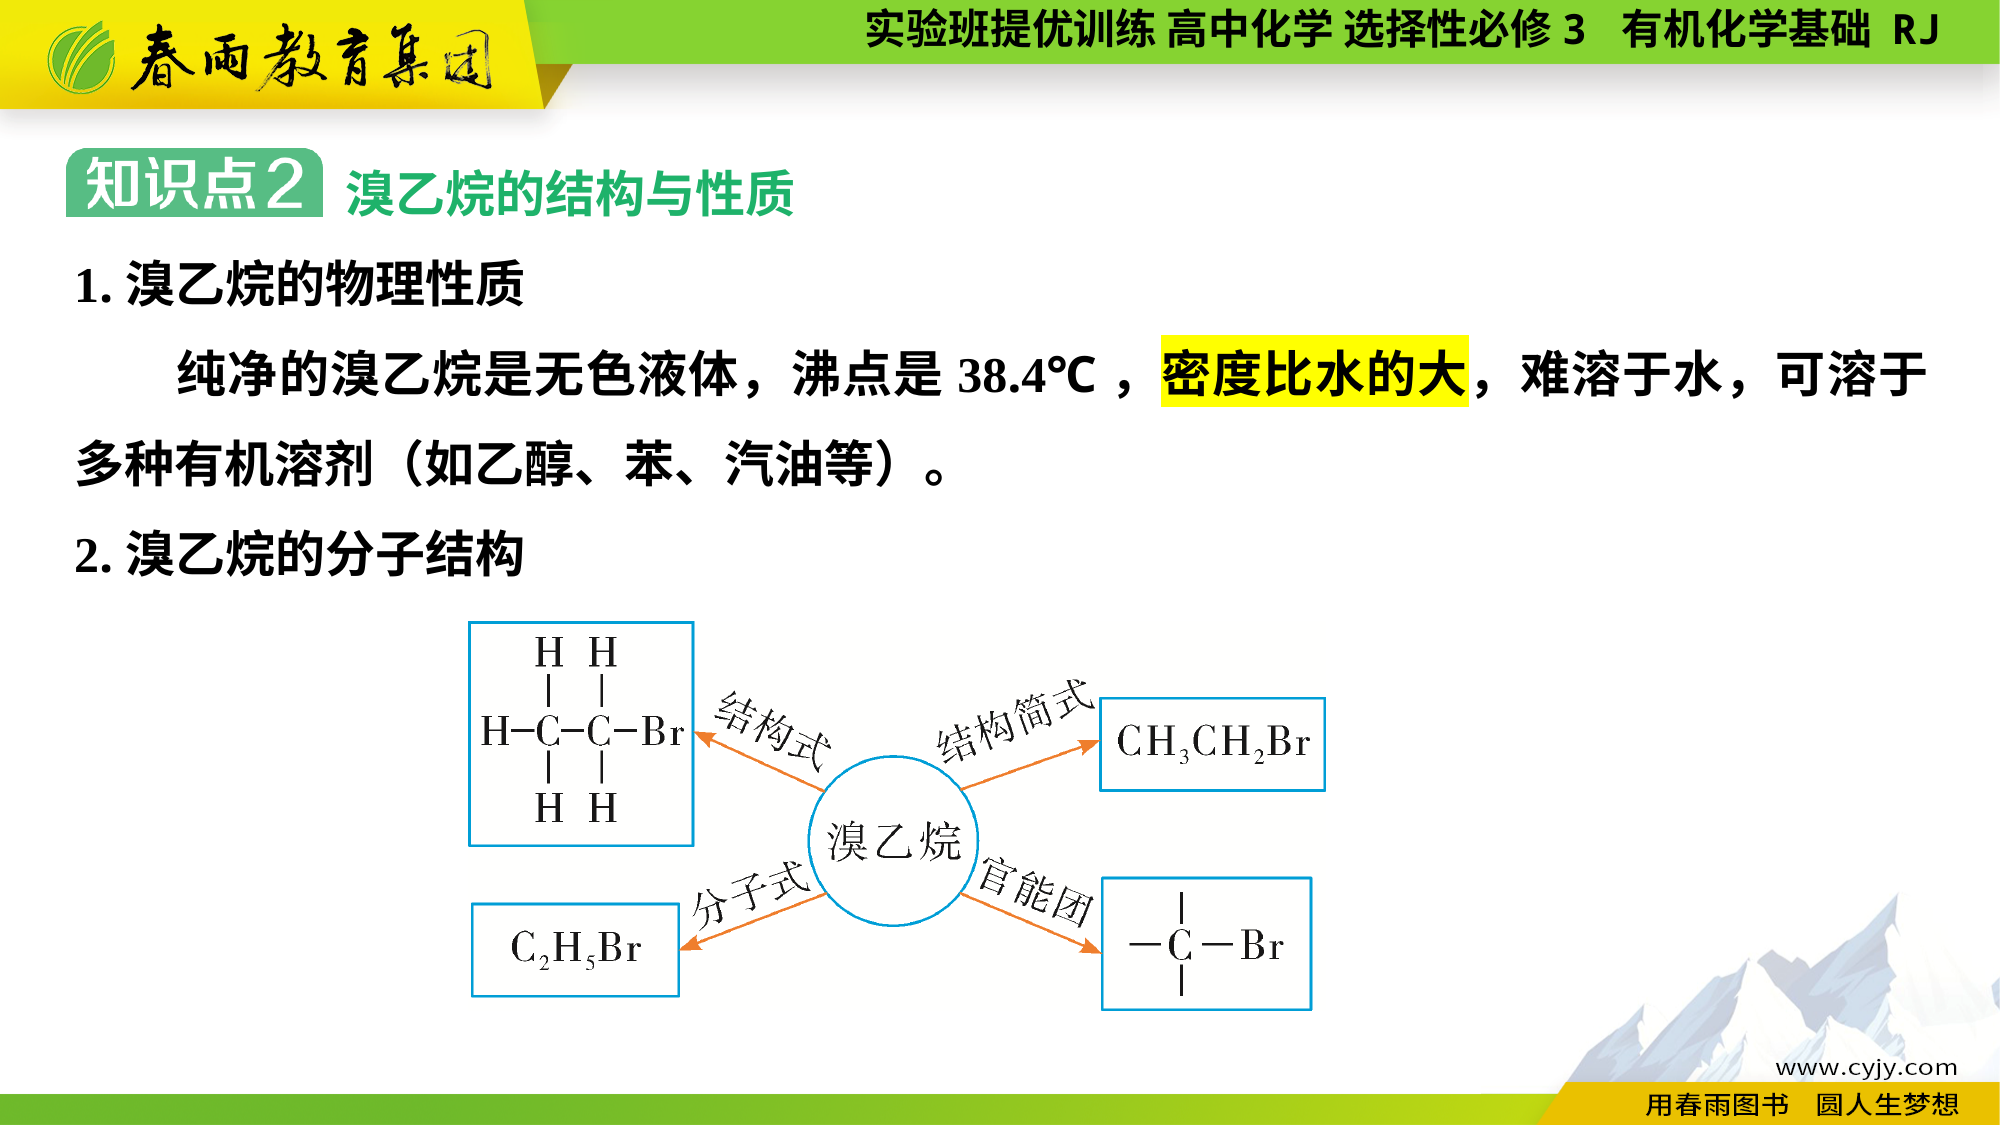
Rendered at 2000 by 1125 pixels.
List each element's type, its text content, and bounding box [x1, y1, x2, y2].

list 溴乙烷的结构与性质 1.溴乙烷的物理性质 纯净的溴乙烷是无色液体，沸点是38.4℃，密度比水的大，难溶于水，可溶于多种有机溶剂（如乙醇、苯、汽油等）。 2.溴乙烷的分子结构 [59, 125, 1944, 584]
picture [0, 0, 2000, 1125]
